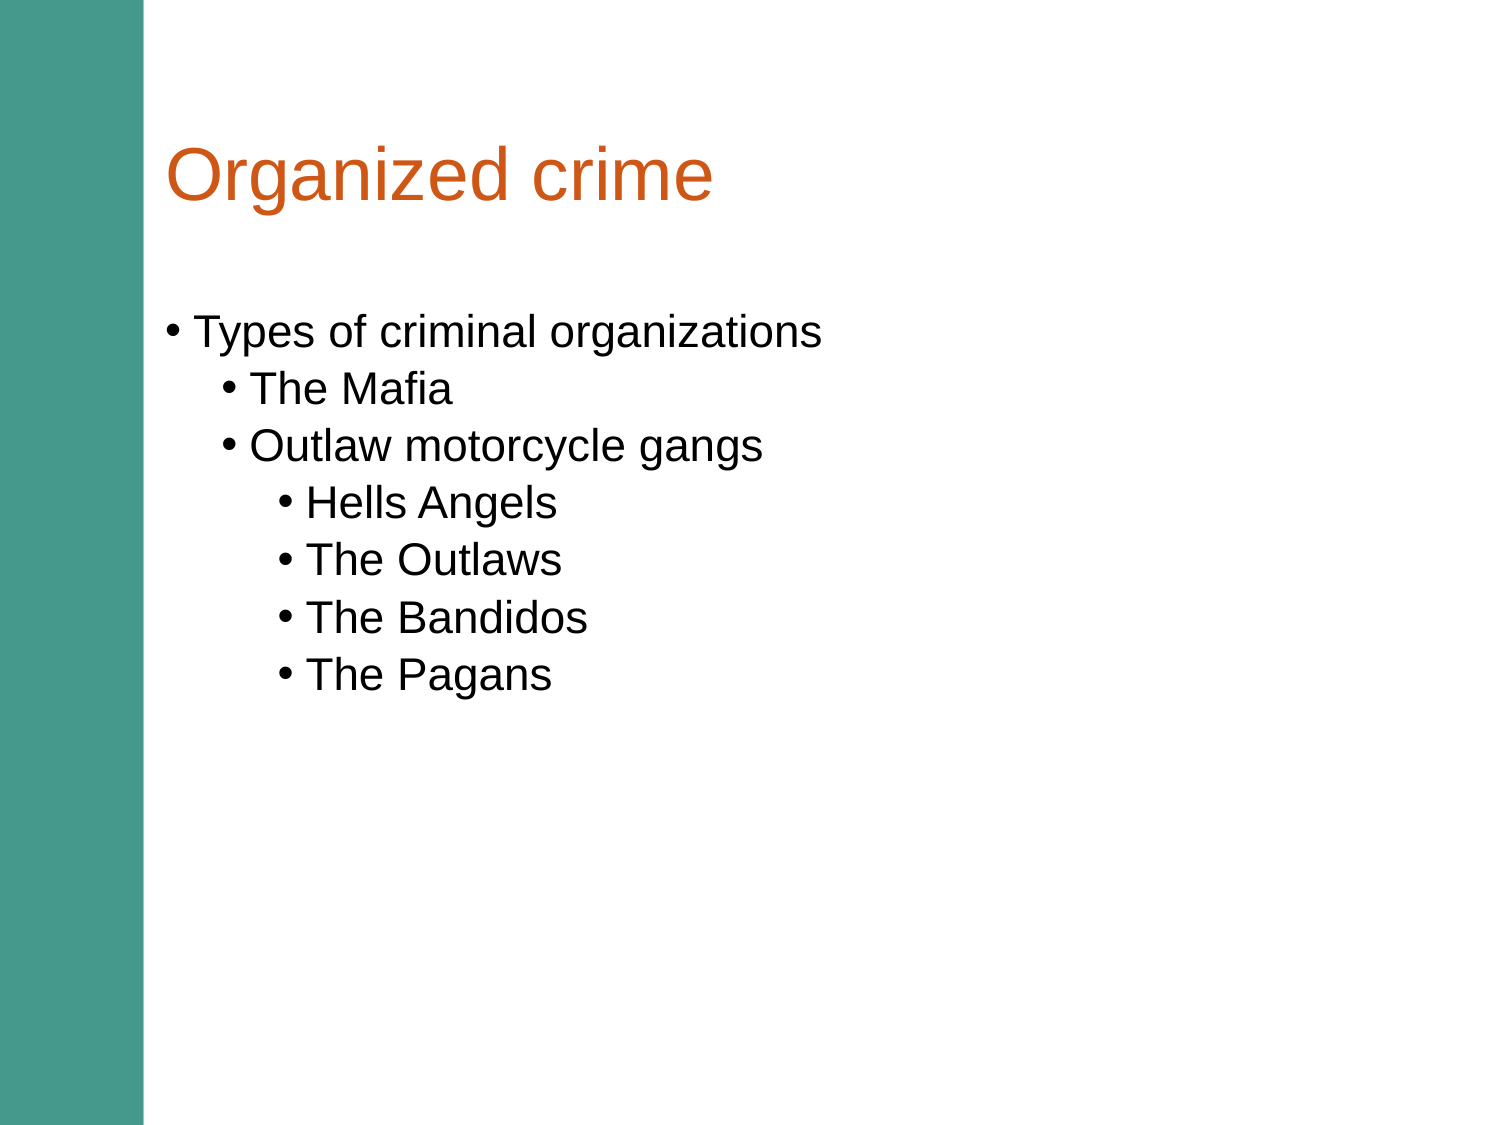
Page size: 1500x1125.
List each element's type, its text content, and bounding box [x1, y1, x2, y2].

title Organized crime [150, 67, 1444, 285]
picture [0, 0, 1500, 1125]
list Types of criminal organizations The Mafia Outlaw motorcycle gangs Hells Angels The Outlaws The Bandidos The Pagans [150, 299, 1444, 1014]
